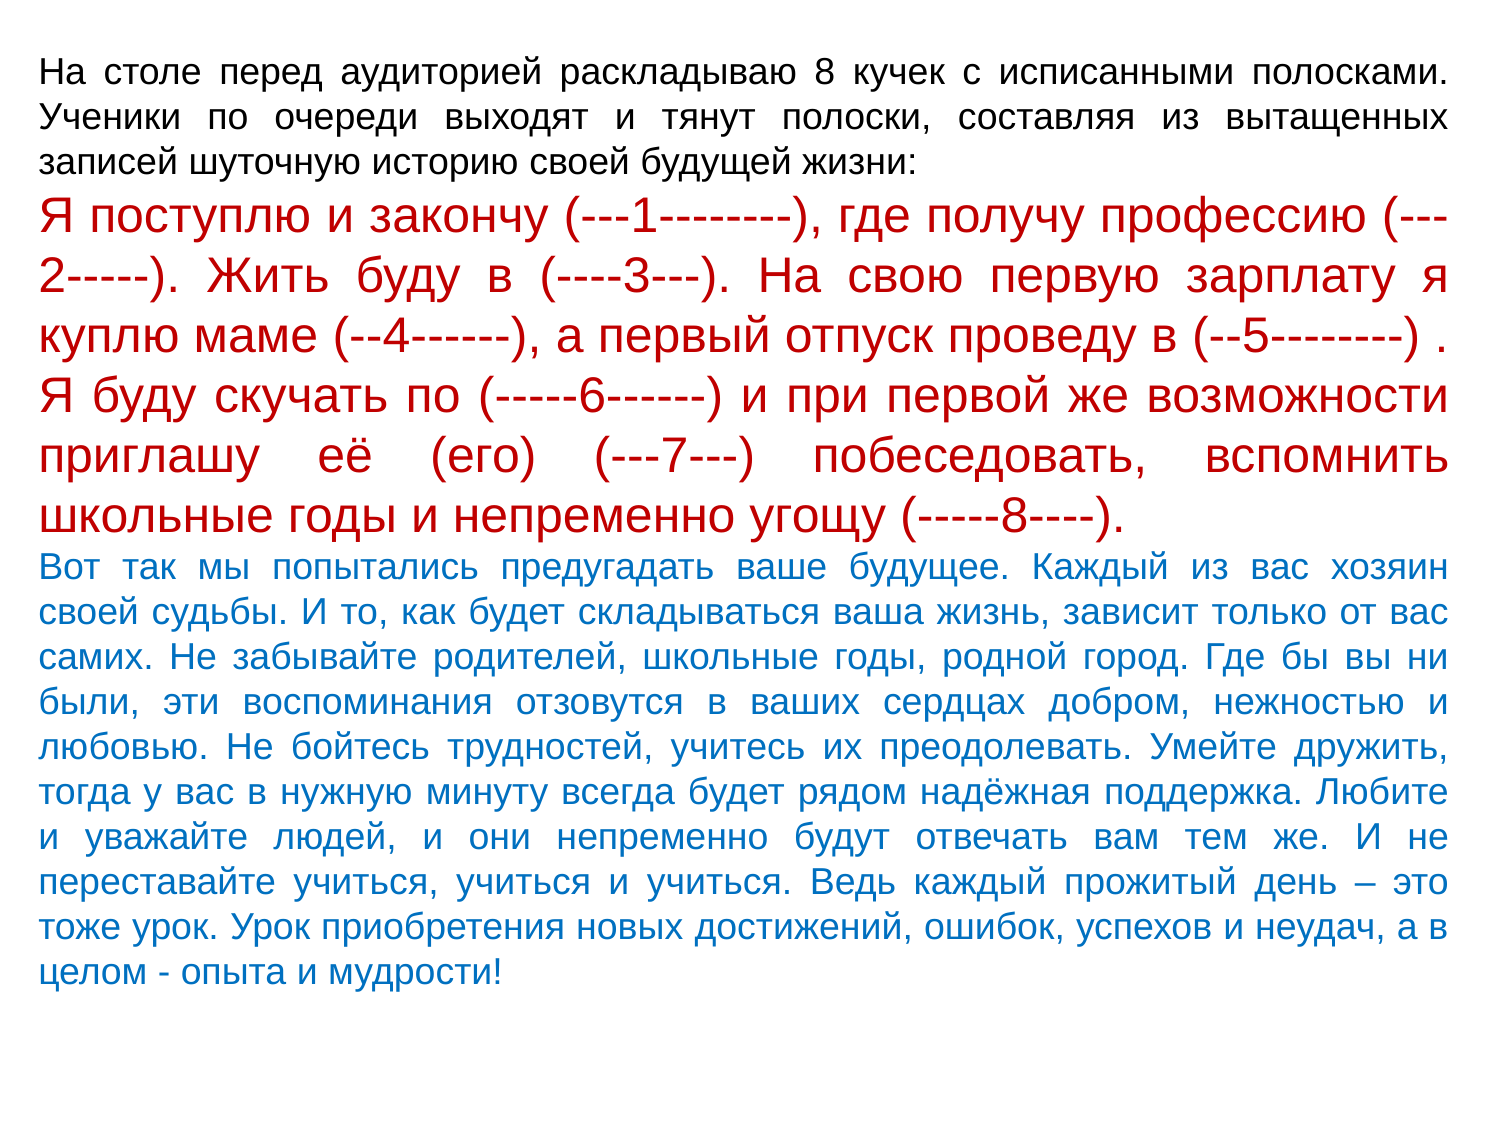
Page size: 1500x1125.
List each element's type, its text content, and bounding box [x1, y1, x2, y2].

text_box На столе перед аудиторией раскладываю 8 кучек с исписанными полосками. Ученики по очереди выходят и тянут полоски, составляя из вытащенных записей шуточную историю своей будущей жизни: Я поступлю и закончу (---1--------), где получу профессию (---2-----). Жить буду в (----3---). На свою первую зарплату я куплю маме (--4------), а первый отпуск проведу в (--5--------) . Я буду скучать по (-----6------) и при первой же возможности приглашу её (его) (---7---) побеседовать, вспомнить школьные годы и непременно угощу (-----8----). Вот так мы попытались предугадать ваше будущее. Каждый из вас хозяин своей судьбы. И то, как будет складываться ваша жизнь, зависит только от вас самих. Не забывайте родителей, школьные годы, родной город. Где бы вы ни были, эти воспоминания отзовутся в ваших сердцах добром, нежностью и любовью. Не бойтесь трудностей, учитесь их преодолевать. Умейте дружить, тогда у вас в нужную минуту всегда будет рядом надёжная поддержка. Любите и уважайте людей, и они непременно будут отвечать вам тем же. И не переставайте учиться, учиться и учиться. Ведь каждый прожитый день – это тоже урок. Урок приобретения новых достижений, ошибок, успехов и неудач, а в целом - опыта и мудрости! [23, 39, 1465, 1000]
